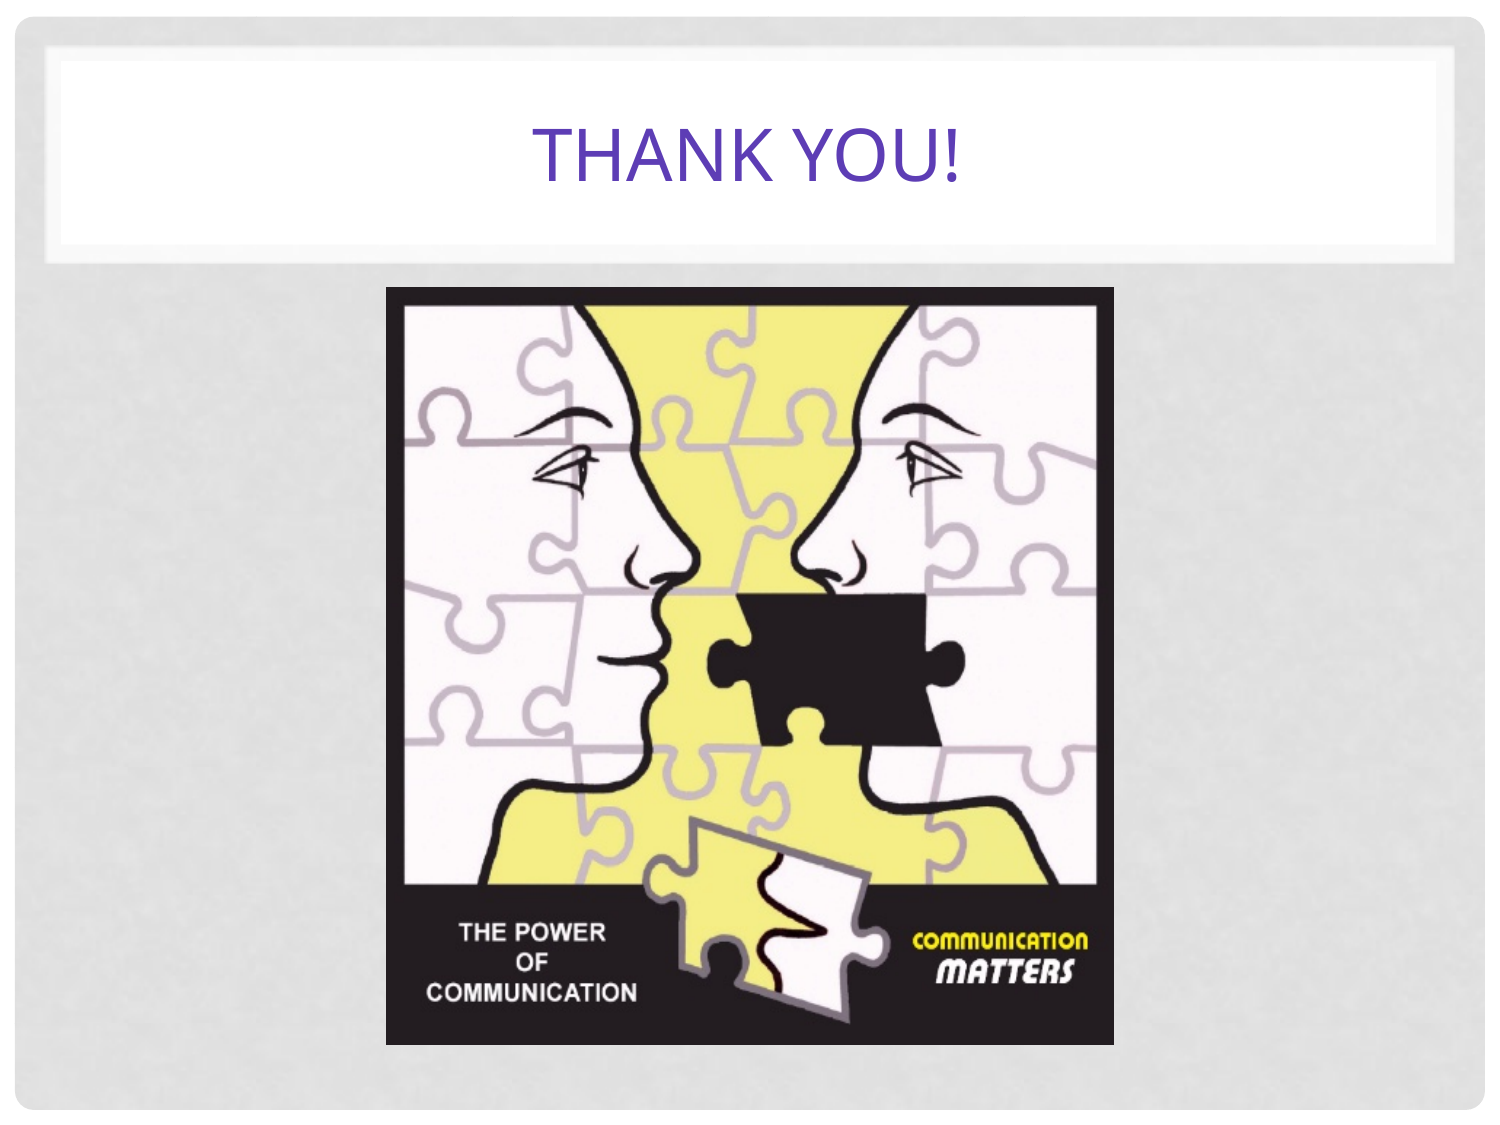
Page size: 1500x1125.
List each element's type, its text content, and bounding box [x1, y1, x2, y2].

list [74, 287, 1426, 1045]
title Thank you! [69, 66, 1425, 238]
